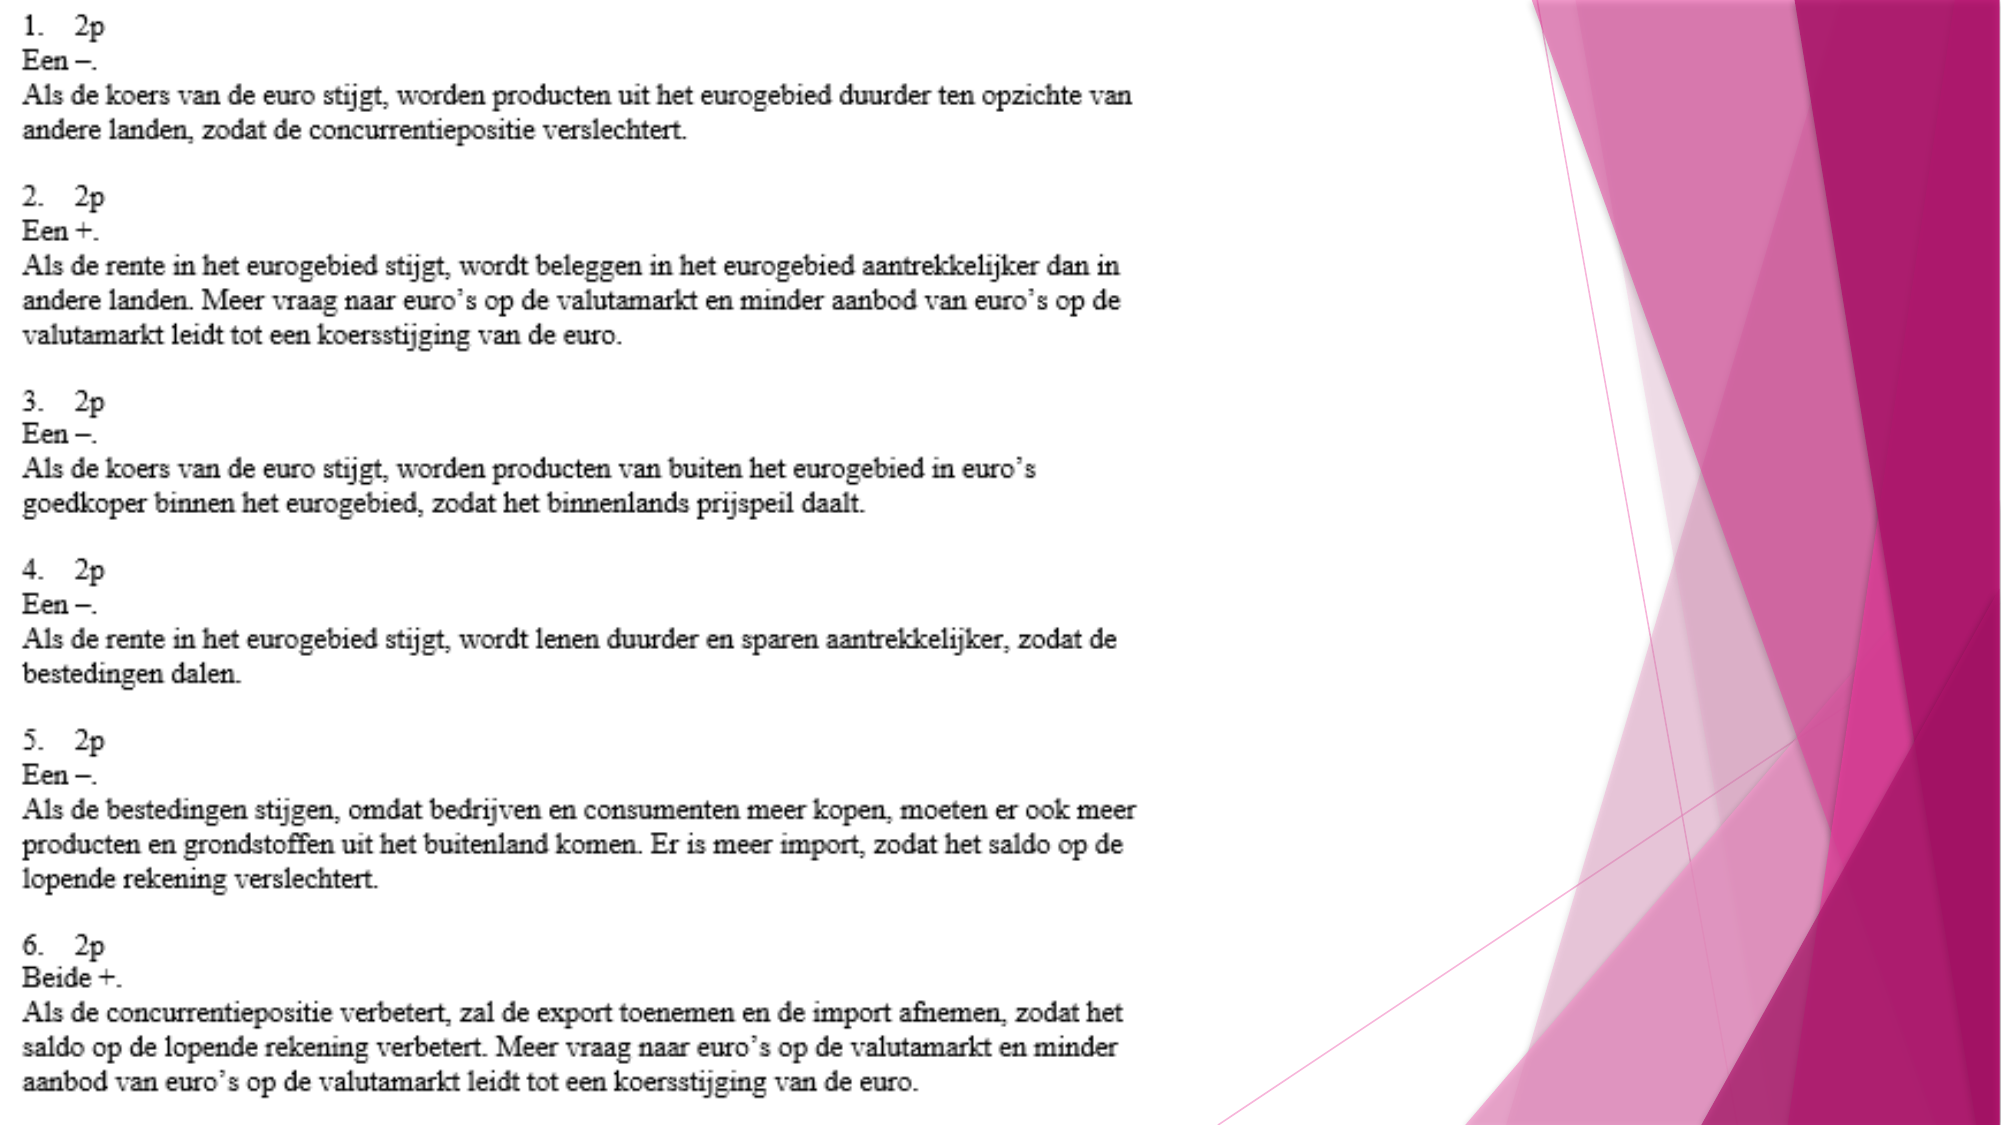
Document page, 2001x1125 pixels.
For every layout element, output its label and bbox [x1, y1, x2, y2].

picture [0, 0, 1179, 1125]
